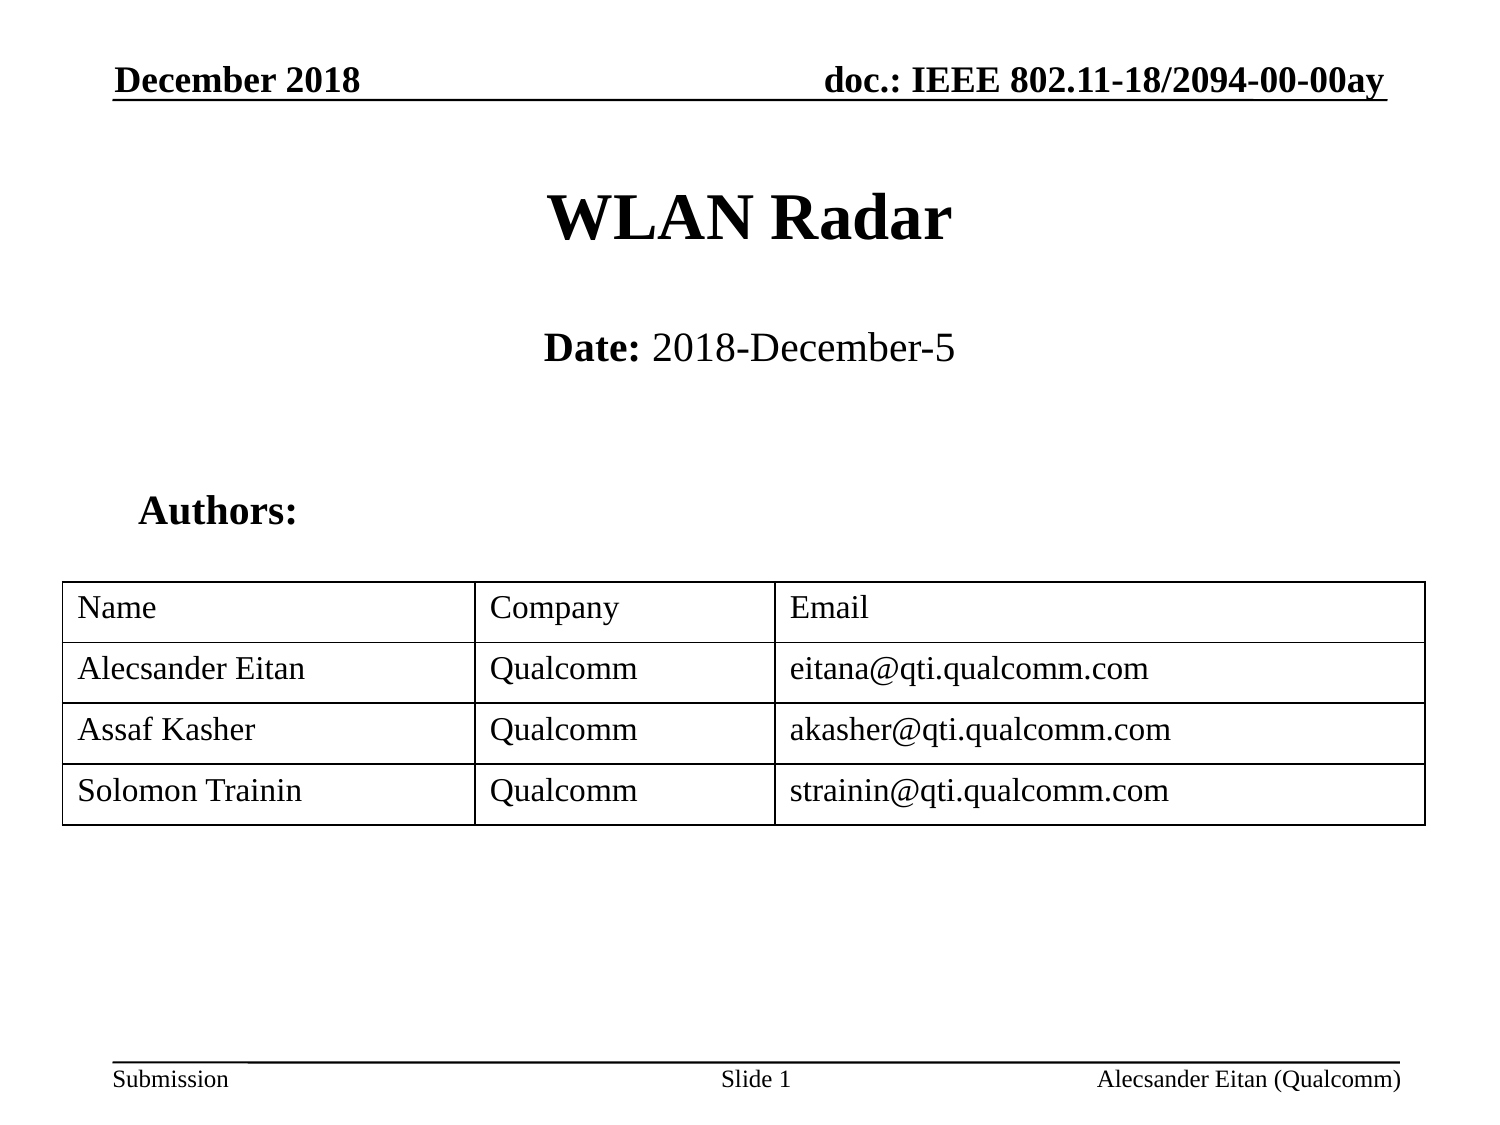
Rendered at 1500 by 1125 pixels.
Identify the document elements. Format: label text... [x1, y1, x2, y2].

table_cell Qualcomm [476, 643, 774, 702]
table_cell Assaf Kasher [63, 704, 474, 763]
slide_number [114, 54, 364, 101]
slide_number Slide 1 [712, 1061, 800, 1093]
table_cell strainin@qti.qualcomm.com [776, 765, 1424, 824]
table_header Name [63, 583, 474, 642]
table_cell Qualcomm [476, 765, 774, 824]
table_header Company [476, 583, 774, 642]
table_header Email [776, 583, 1424, 642]
table_cell Qualcomm [476, 704, 774, 763]
text_box Authors: [112, 474, 350, 538]
footer Alecsander Eitan (Qualcomm) [949, 1061, 1402, 1093]
table_cell Solomon Trainin [63, 765, 474, 824]
table_cell Alecsander Eitan [63, 643, 474, 702]
list Date: 2018-December-5 [112, 312, 1388, 375]
title WLAN Radar [62, 125, 1438, 300]
table_cell eitana@qti.qualcomm.com [776, 643, 1424, 702]
table_cell akasher@qti.qualcomm.com [776, 704, 1424, 763]
